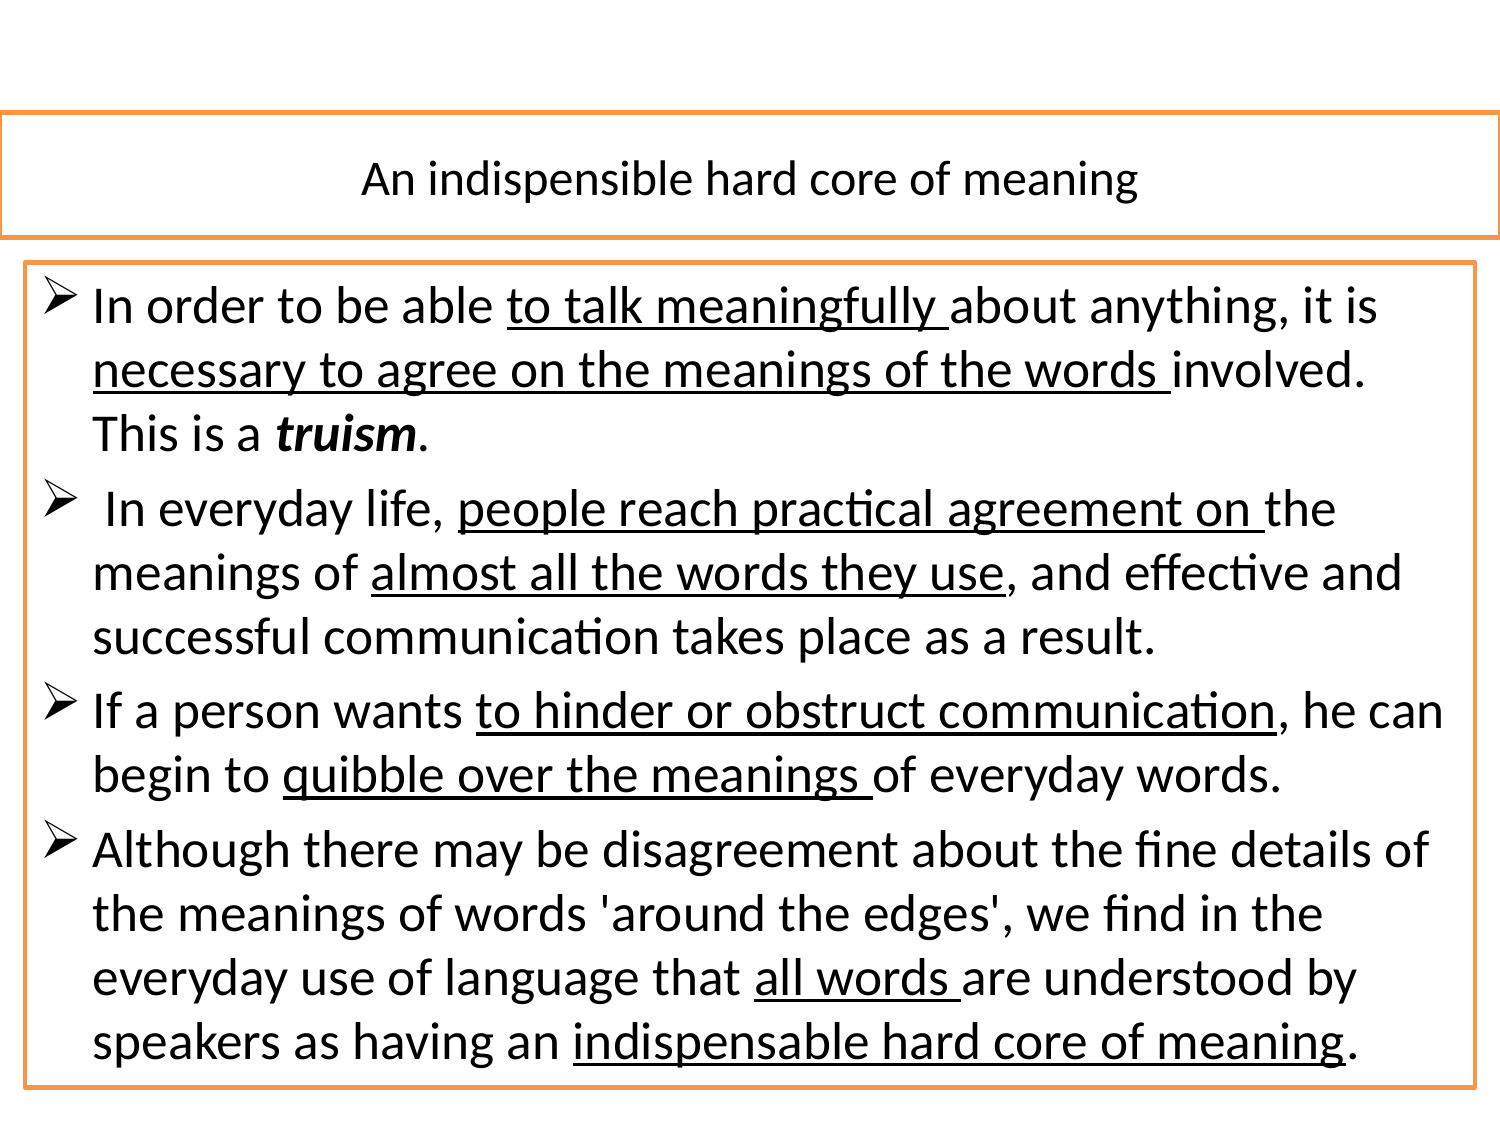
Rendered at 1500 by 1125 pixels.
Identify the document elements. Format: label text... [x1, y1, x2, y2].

list In order to be able to talk meaningfully about anything, it is necessary to agree on the meanings of the words involved. This is a truism. In everyday life, people reach practical agreement on the meanings of almost all the words they use, and effective and successful communication takes place as a result. If a person wants to hinder or obstruct communication, he can begin to quibble over the meanings of everyday words. Although there may be disagreement about the fine details of the meanings of words 'around the edges', we find in the everyday use of language that all words are understood by speakers as having an indispensable hard core of meaning. [23, 260, 1477, 1090]
title An indispensible hard core of meaning [0, 110, 1500, 240]
